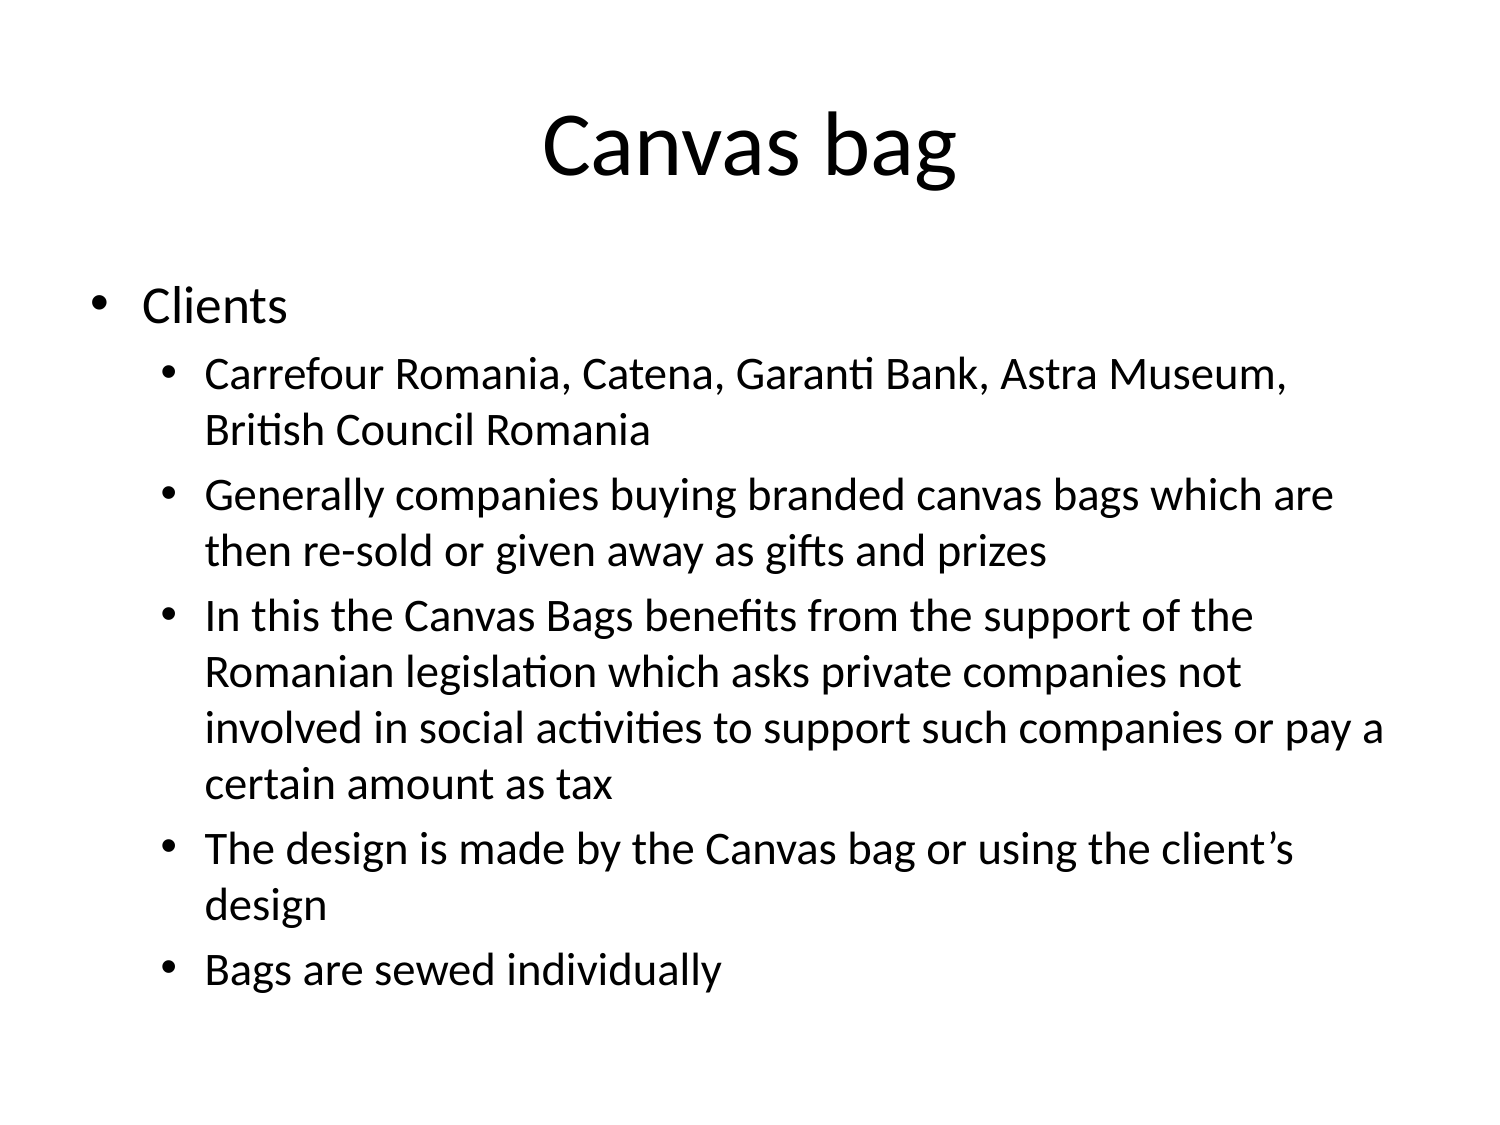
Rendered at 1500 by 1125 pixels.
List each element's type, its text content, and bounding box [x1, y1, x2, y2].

list Clients Carrefour Romania, Catena, Garanti Bank, Astra Museum, British Council Romania Generally companies buying branded canvas bags which are then re-sold or given away as gifts and prizes In this the Canvas Bags benefits from the support of the Romanian legislation which asks private companies not involved in social activities to support such companies or pay a certain amount as tax The design is made by the Canvas bag or using the client’s design Bags are sewed individually [75, 262, 1425, 1005]
title Canvas bag [75, 45, 1425, 233]
